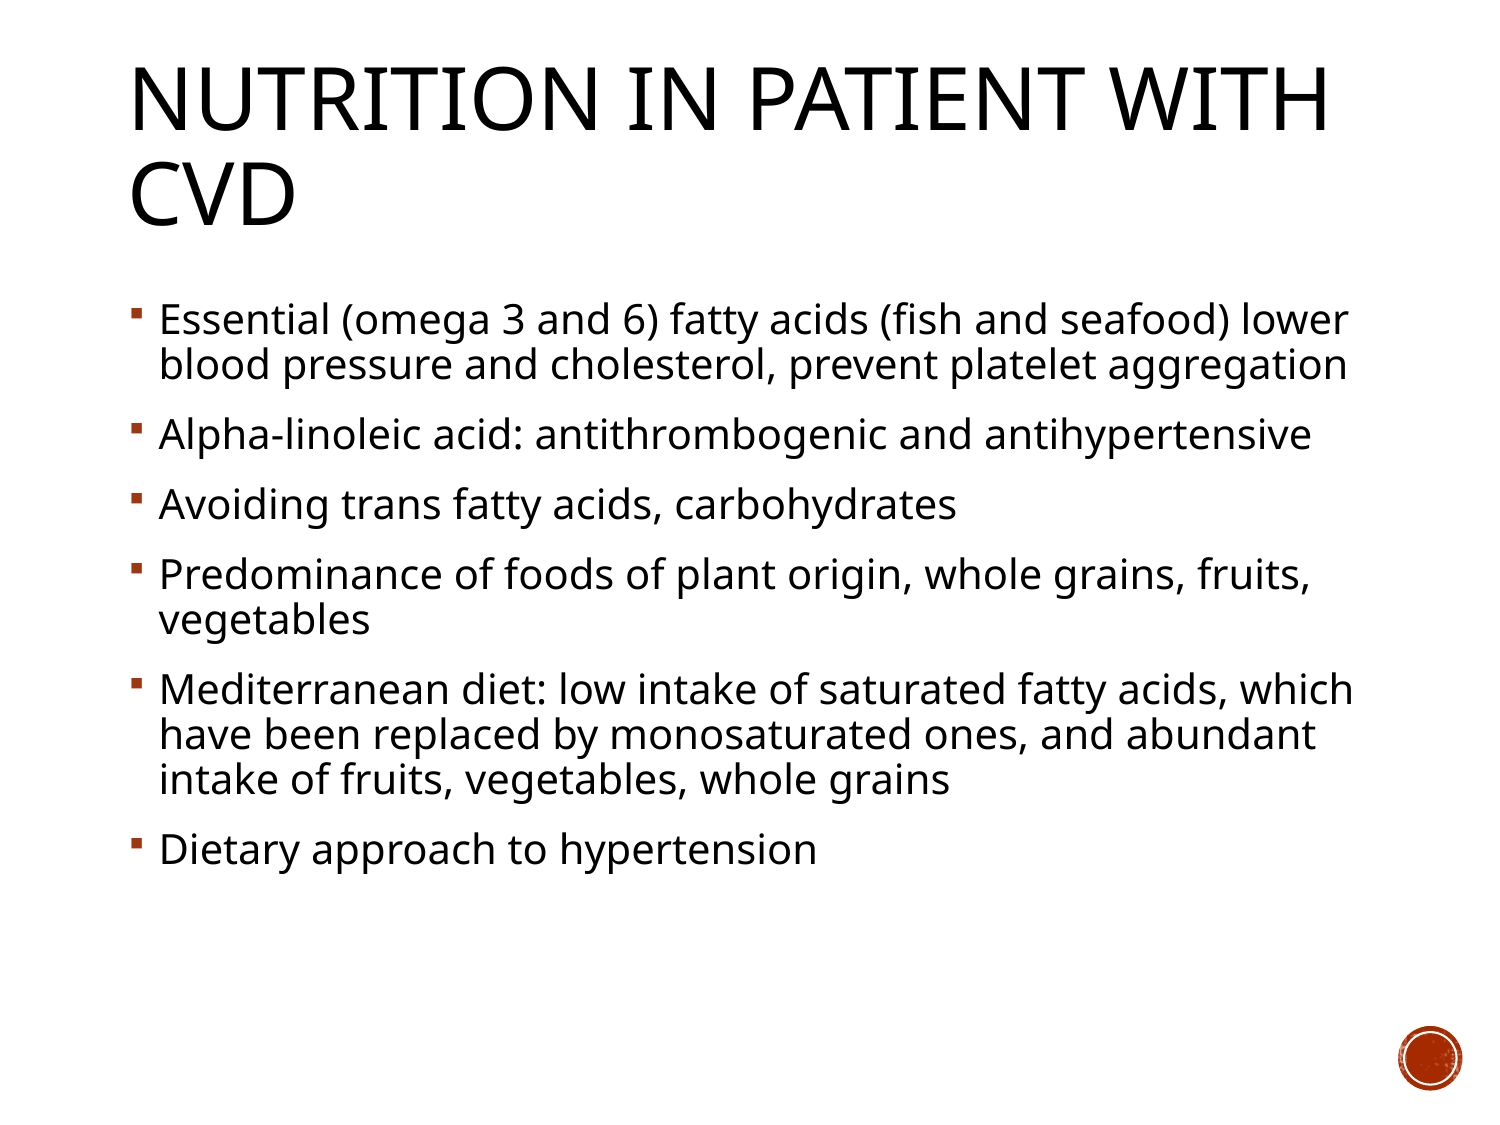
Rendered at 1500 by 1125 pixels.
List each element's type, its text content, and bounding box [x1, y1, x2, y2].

title Nutrition in patient with CVD [112, 79, 1388, 220]
list Essential (omega 3 and 6) fatty acids (fish and seafood) lower blood pressure and cholesterol, prevent platelet aggregation Alpha-linoleic acid: antithrombogenic and antihypertensive Avoiding trans fatty acids, carbohydrates Predominance of foods of plant origin, whole grains, fruits, vegetables Mediterranean diet: low intake of saturated fatty acids, which have been replaced by monosaturated ones, and abundant intake of fruits, vegetables, whole grains Dietary approach to hypertension [113, 290, 1389, 1084]
